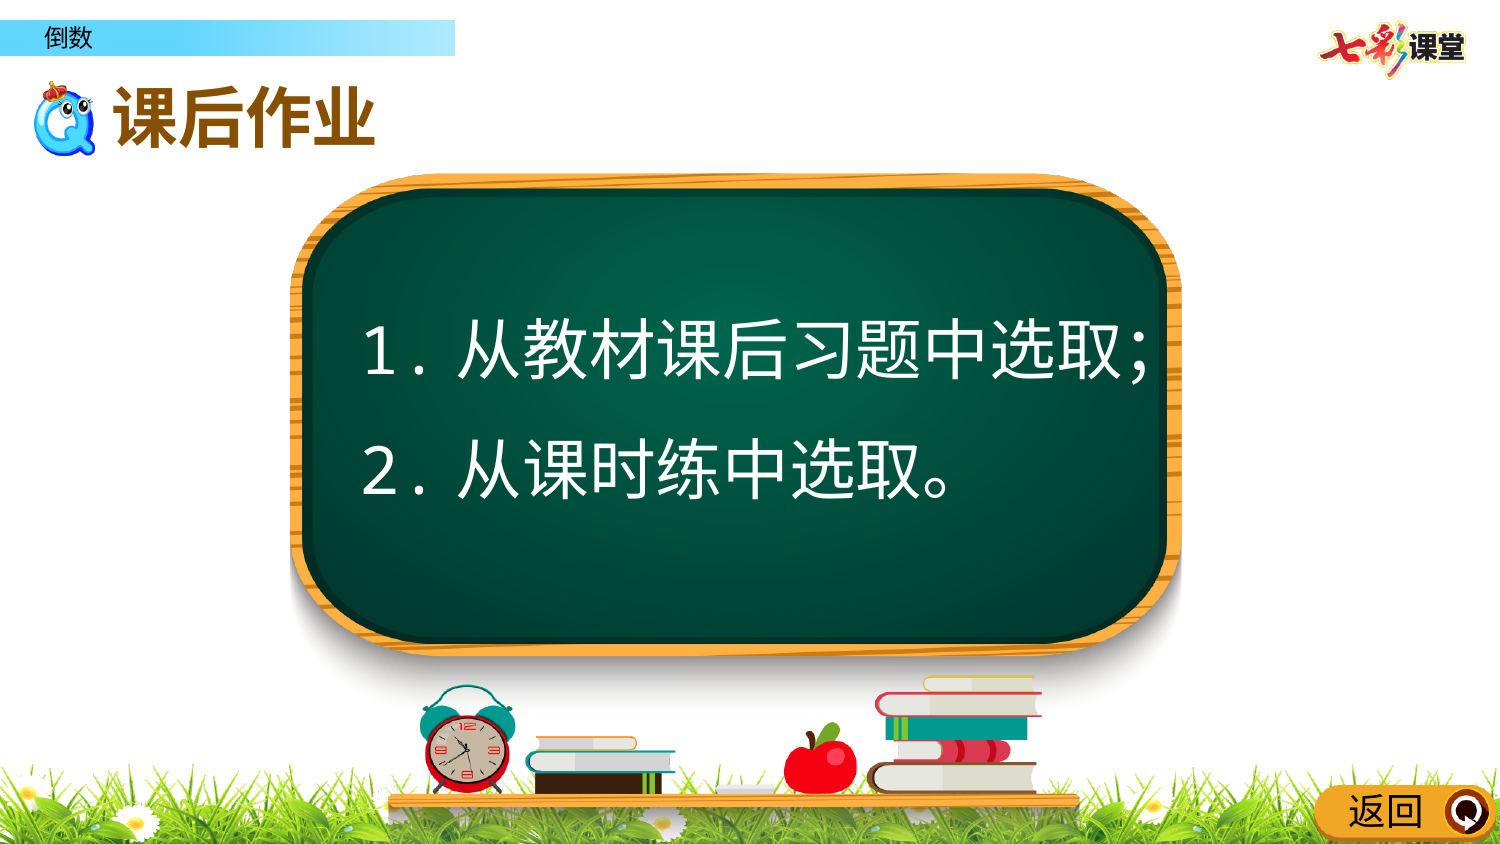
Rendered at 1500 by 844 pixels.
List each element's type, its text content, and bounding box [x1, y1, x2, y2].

picture [0, 173, 1500, 844]
text_box 课后作业 [100, 69, 404, 161]
picture [1316, 20, 1468, 80]
picture [34, 80, 96, 157]
